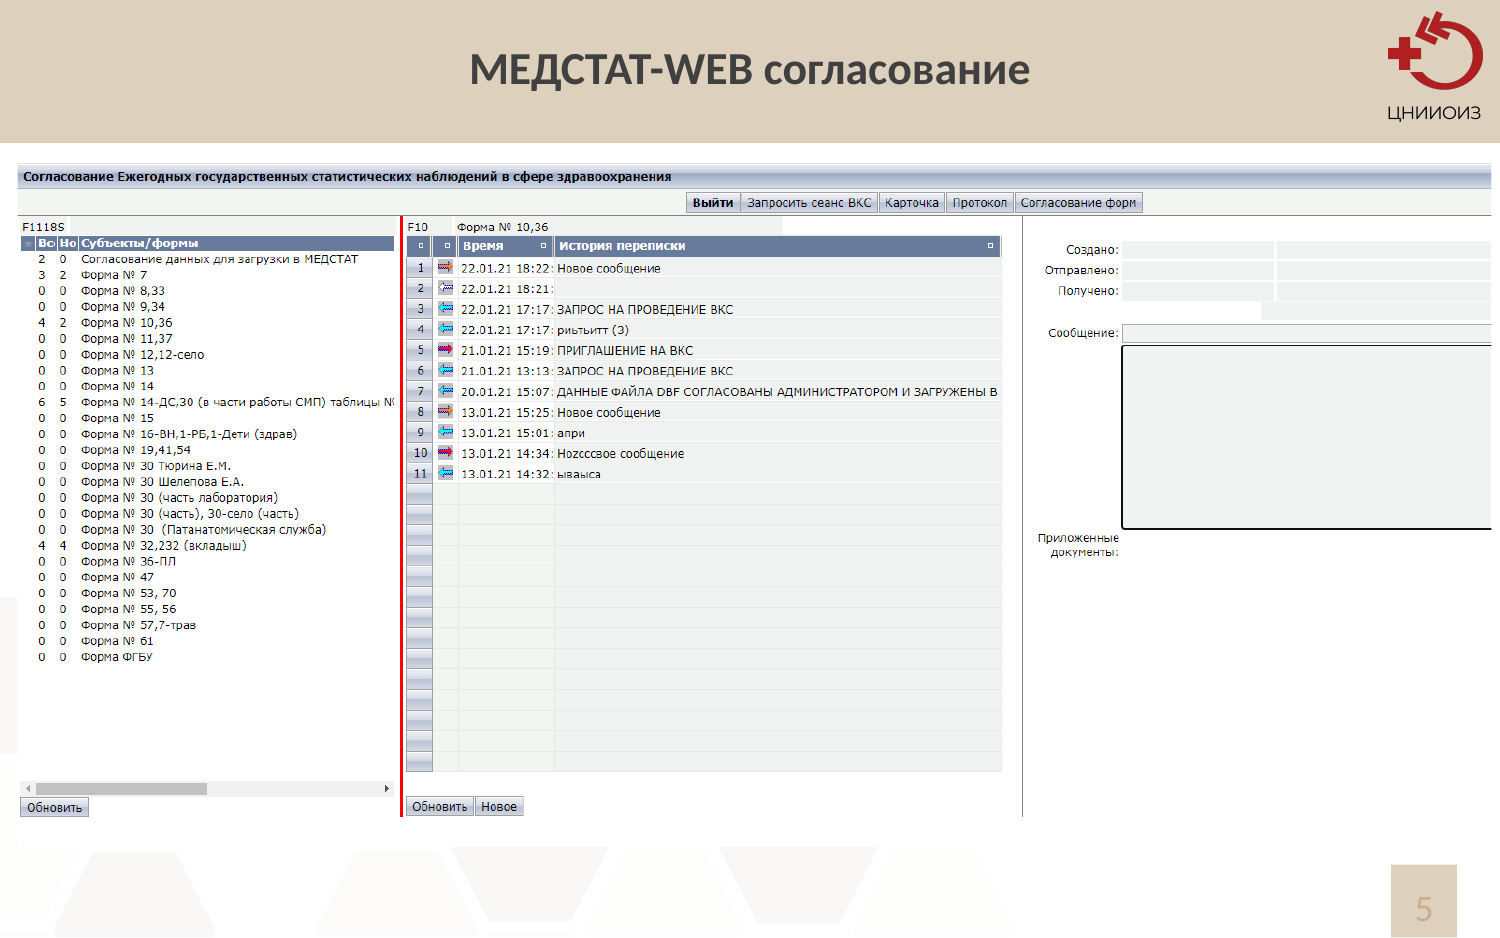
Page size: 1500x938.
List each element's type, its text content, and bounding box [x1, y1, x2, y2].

title МЕДСТАТ-WEB согласование [64, 21, 1388, 118]
picture [0, 143, 1500, 937]
slide_number 5 [1391, 876, 1457, 926]
picture [1388, 11, 1483, 122]
